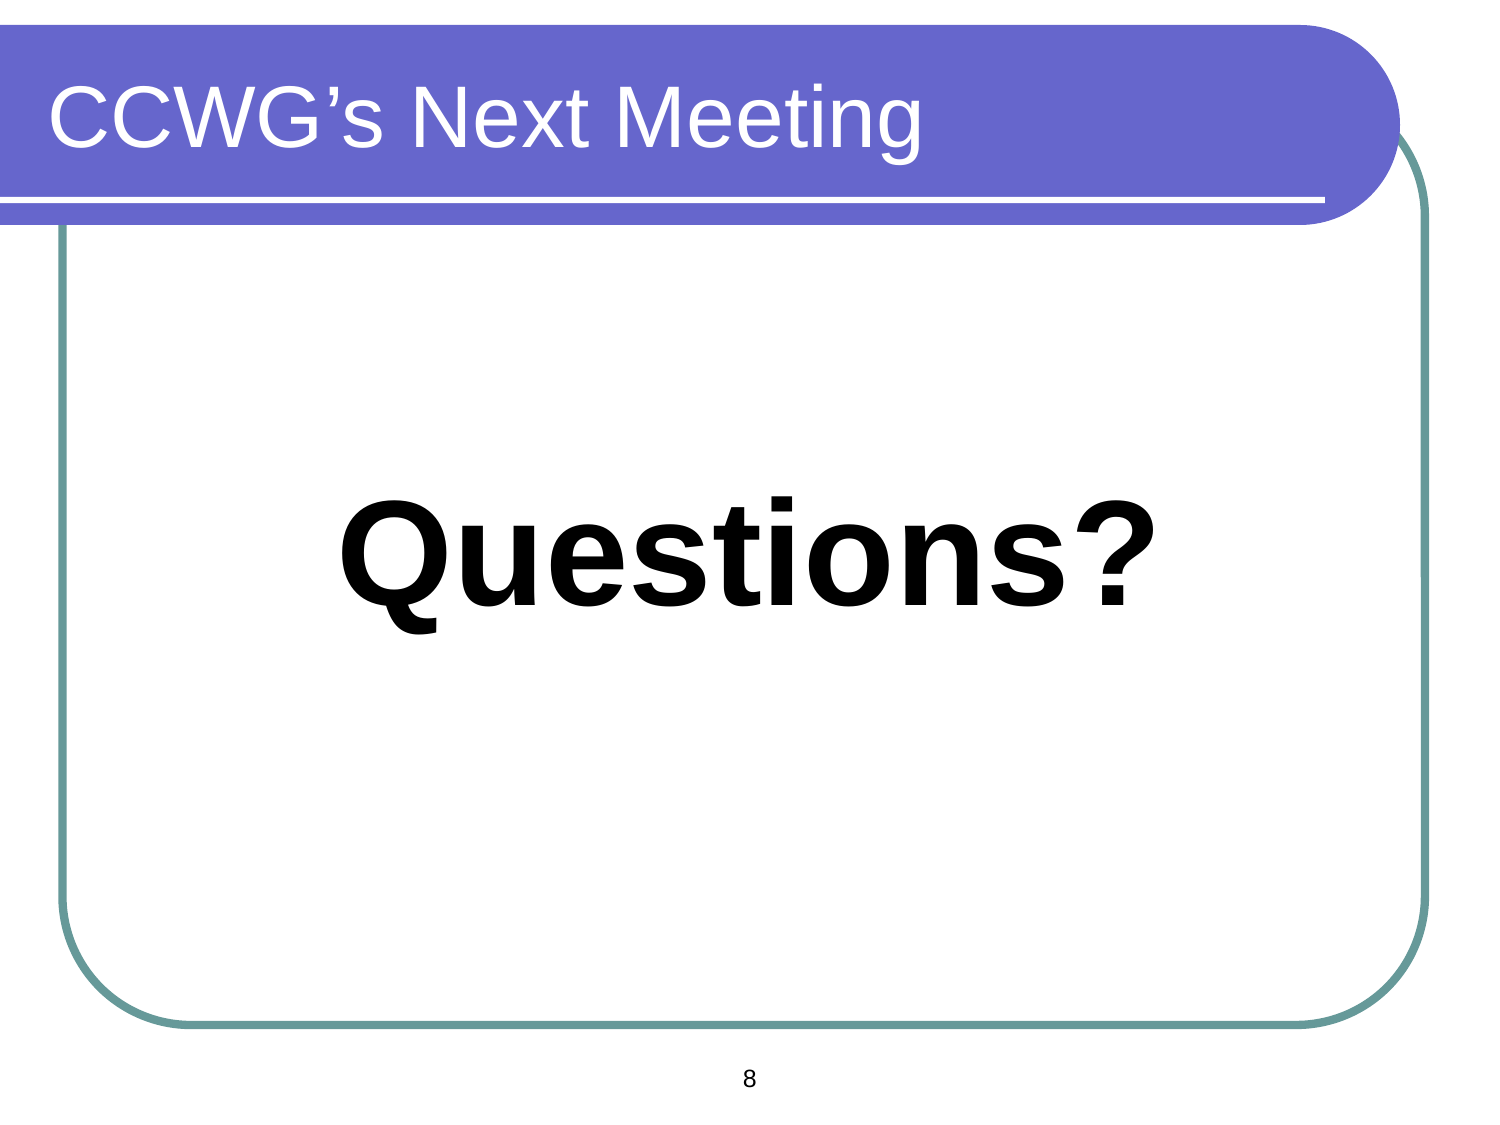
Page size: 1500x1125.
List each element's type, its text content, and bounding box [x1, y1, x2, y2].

list Questions? [99, 237, 1401, 1101]
footer 8 [512, 1024, 988, 1101]
title CCWG’s Next Meeting [31, 37, 1348, 188]
